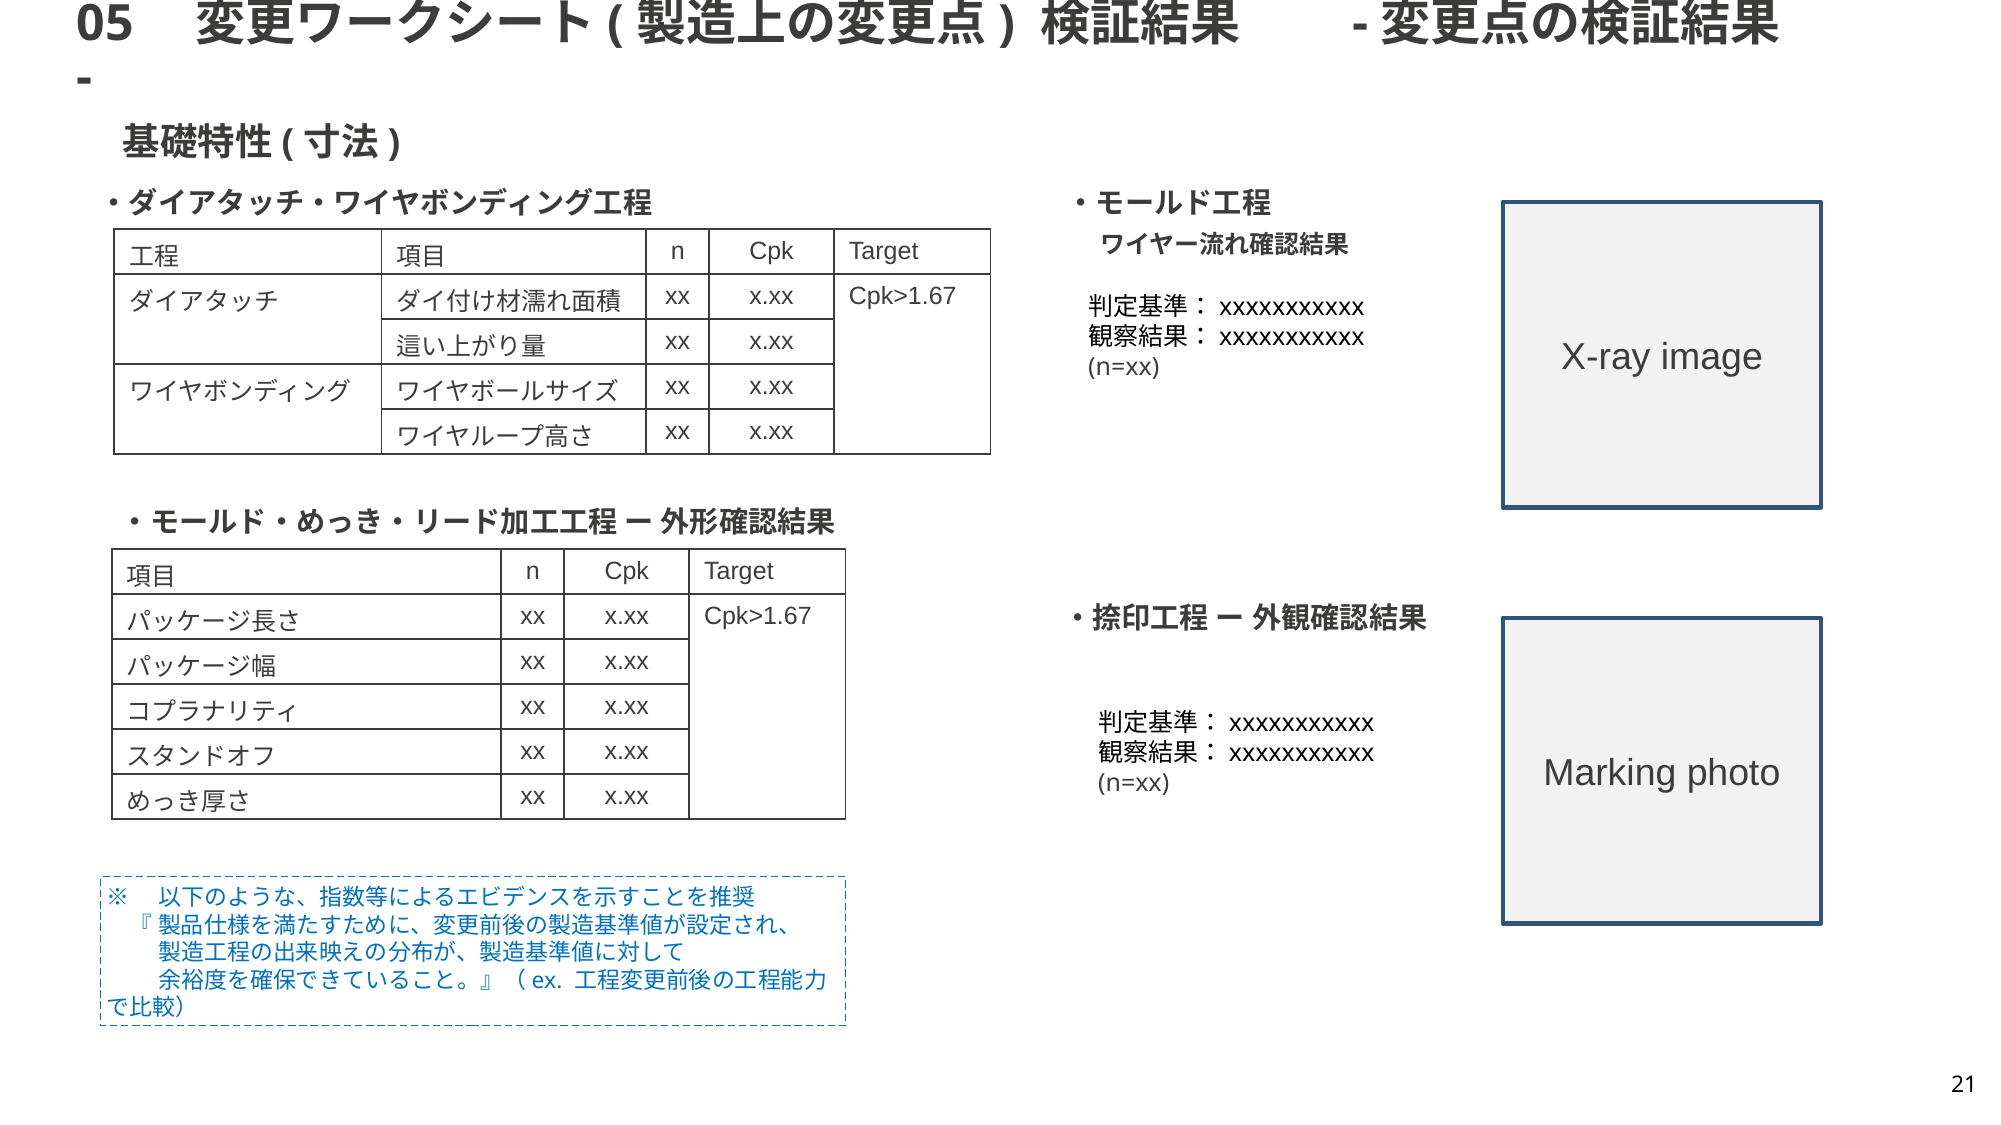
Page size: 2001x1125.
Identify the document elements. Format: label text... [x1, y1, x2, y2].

table_header Cpk [565, 550, 688, 593]
table_cell x.xx [565, 595, 688, 638]
table_cell xx [647, 320, 708, 363]
table_header Target [835, 230, 990, 273]
table_cell めっき厚さ [113, 775, 500, 818]
text_box ワイヤー流れ確認結果 [1085, 220, 1365, 266]
table_cell ワイヤループ高さ [382, 410, 645, 453]
table_header n [647, 230, 708, 273]
table_cell x.xx [710, 410, 833, 453]
table_cell x.xx [710, 320, 833, 363]
table_cell ワイヤボンディング [115, 365, 381, 453]
table_cell パッケージ幅 [113, 640, 500, 683]
text_box ※ 以下のような、指数等によるエビデンスを示すことを推奨 『 製品仕様を満たすために、変更前後の製造基準値が設定され、 製造工程の出来映えの分布が、製造基準値に対して 余裕度を確保できていること。』（ex. 工程変更前後の工程能力で比較） [100, 876, 846, 1026]
text_box ・モールド工程 [1051, 176, 1287, 227]
table_header Cpk [710, 230, 833, 273]
text_box ・捺印工程 ー 外観確認結果 [1048, 592, 1443, 643]
table_header 項目 [382, 230, 645, 273]
table_cell ダイアタッチ [115, 275, 381, 363]
text_box Marking photo [1501, 616, 1823, 926]
table_cell パッケージ長さ [113, 595, 500, 638]
table_cell x.xx [565, 775, 688, 818]
table_cell x.xx [710, 365, 833, 408]
table_cell x.xx [710, 275, 833, 318]
table_cell xx [502, 775, 563, 818]
table_cell Cpk>1.67 [835, 275, 990, 453]
table_cell xx [647, 365, 708, 408]
table_cell 這い上がり量 [382, 320, 645, 363]
table_cell xx [647, 410, 708, 453]
table_cell ワイヤボールサイズ [382, 365, 645, 408]
title 05 変更ワークシート(製造上の変更点) 検証結果 -変更点の検証結果- [0, 0, 1877, 123]
table_header Target [690, 550, 845, 593]
table_cell x.xx [565, 730, 688, 773]
table_cell ダイ付け材濡れ面積 [382, 275, 645, 318]
table_cell スタンドオフ [113, 730, 500, 773]
text_box 基礎特性(寸法) [108, 110, 415, 171]
table_cell コプラナリティ [113, 685, 500, 728]
table_cell xx [502, 730, 563, 773]
text_box 判定基準：xxxxxxxxxxx 観察結果：xxxxxxxxxxx (n=xx) [1083, 699, 1390, 839]
table_header 項目 [113, 550, 500, 593]
table_cell xx [502, 685, 563, 728]
table_cell x.xx [565, 640, 688, 683]
table_cell x.xx [565, 685, 688, 728]
table_cell xx [647, 275, 708, 318]
table_cell xx [502, 595, 563, 638]
text_box 判定基準：xxxxxxxxxxx 観察結果：xxxxxxxxxxx (n=xx) [1073, 283, 1380, 423]
table_header n [502, 550, 563, 593]
table_cell xx [502, 640, 563, 683]
table_header 工程 [115, 230, 381, 273]
text_box X-ray image [1501, 200, 1823, 510]
text_box ・ダイアタッチ・ワイヤボンディング工程 [85, 176, 668, 227]
table_cell Cpk>1.67 [690, 595, 845, 818]
text_box ・モールド・めっき・リード加工工程 ー 外形確認結果 [106, 496, 852, 547]
